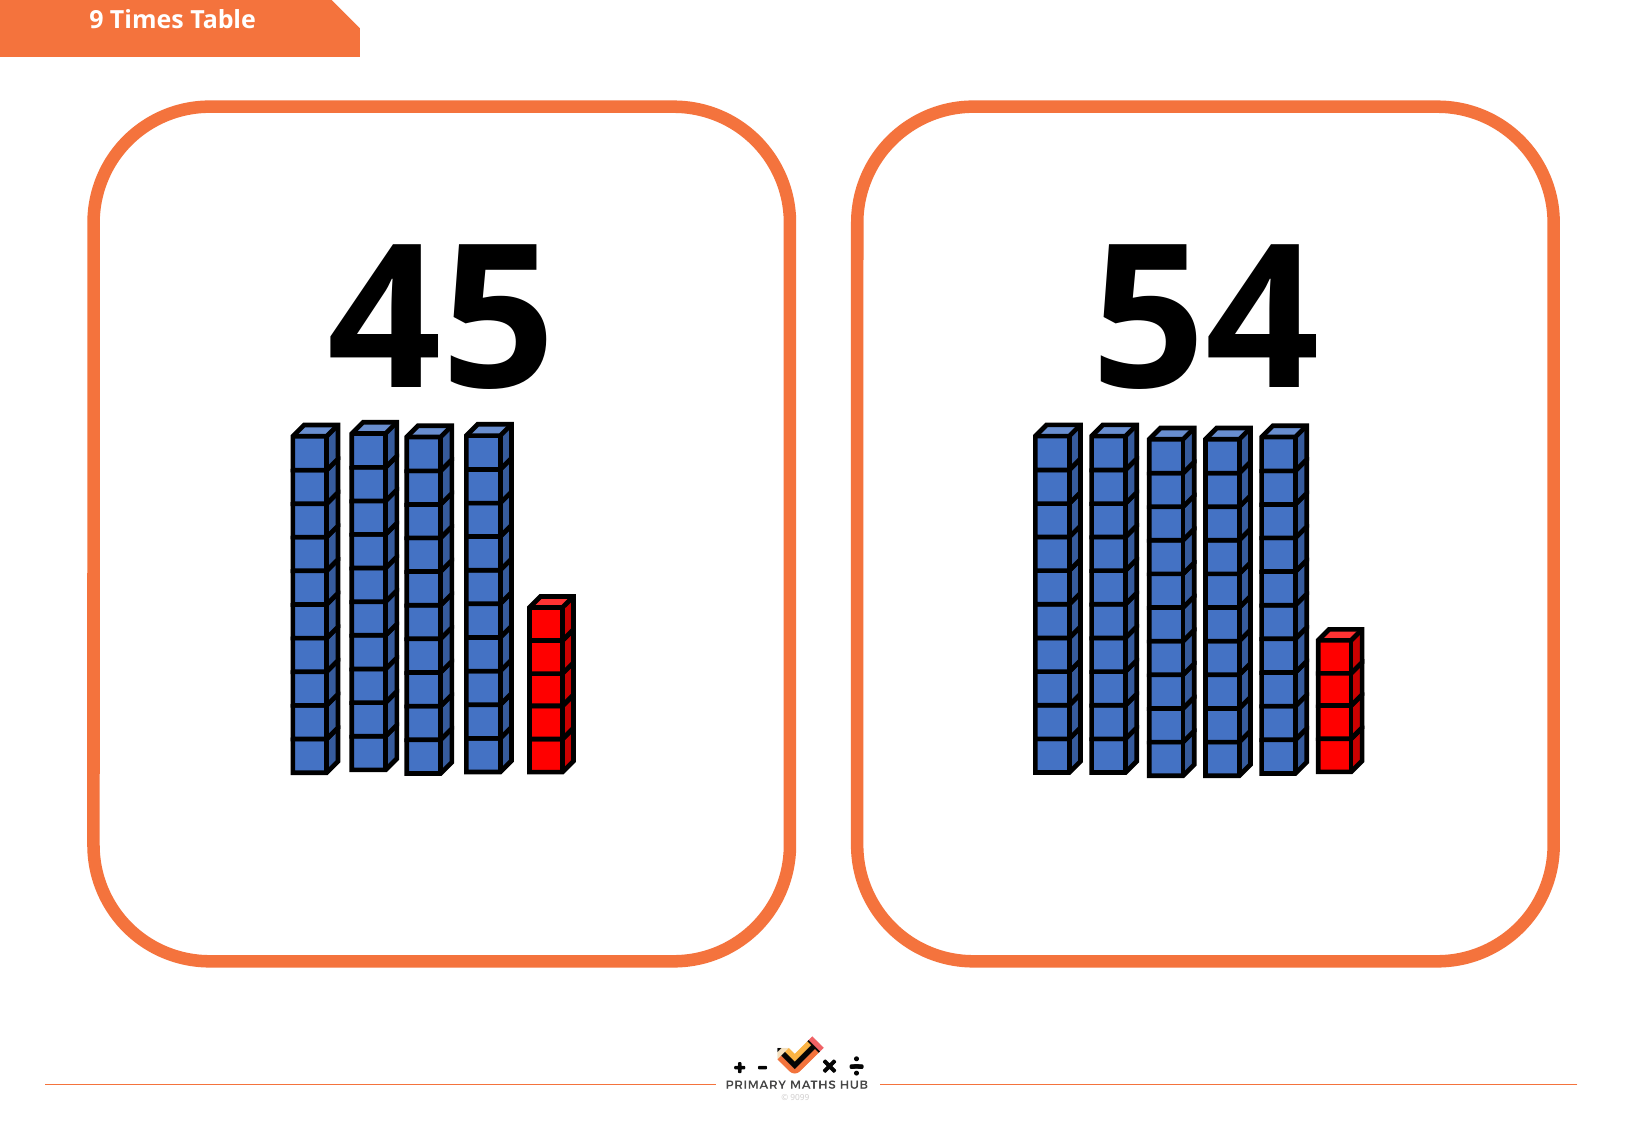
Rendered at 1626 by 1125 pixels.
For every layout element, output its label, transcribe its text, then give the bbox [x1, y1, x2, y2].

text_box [1205, 427, 1251, 776]
text_box [92, 207, 792, 963]
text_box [1091, 424, 1137, 773]
text_box 45 [93, 179, 790, 435]
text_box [466, 424, 512, 773]
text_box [406, 425, 452, 774]
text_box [351, 422, 397, 770]
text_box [529, 596, 574, 773]
text_box 9 Times Table [0, 0, 361, 58]
text_box [100, 105, 783, 179]
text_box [1261, 425, 1307, 774]
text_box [292, 424, 338, 773]
picture [722, 1034, 872, 1094]
text_box © 9099 [720, 1084, 870, 1110]
text_box [856, 209, 1555, 963]
text_box [864, 105, 1547, 179]
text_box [1035, 424, 1081, 773]
text_box 54 [857, 179, 1554, 435]
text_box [1149, 427, 1195, 776]
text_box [1318, 629, 1363, 772]
